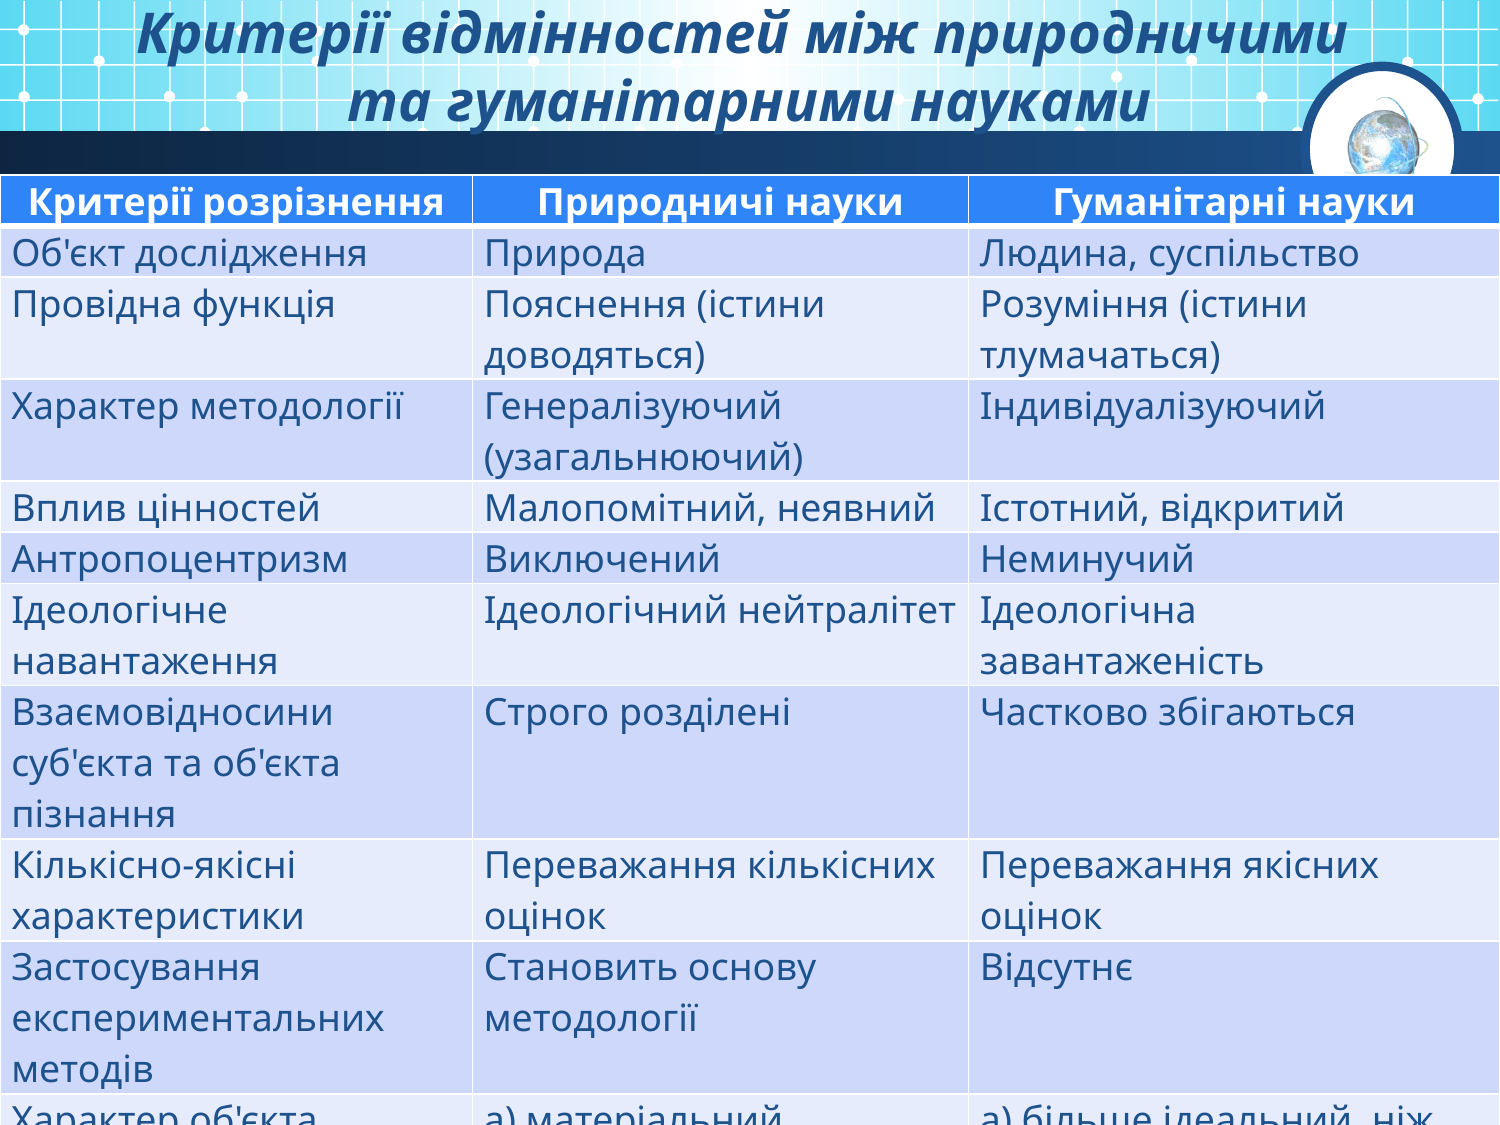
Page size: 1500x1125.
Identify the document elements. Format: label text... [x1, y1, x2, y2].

table_cell Неминучий [969, 533, 1499, 583]
table_cell Пояснення (істини доводяться) [473, 278, 968, 378]
table_cell Малопомітний, неявний [473, 482, 968, 531]
table_cell Частково збігаються [969, 686, 1499, 838]
table_cell Ідеологічний нейтралітет [473, 584, 968, 685]
table_cell Переважання якісних оцінок [969, 840, 1499, 940]
table_cell Переважання кількісних оцінок [473, 840, 968, 940]
table_cell Відсутнє [969, 942, 1499, 1093]
table_cell Провідна функція [1, 278, 472, 378]
table_cell Кількісно-якісні характеристики [1, 840, 472, 940]
table_cell Виключений [473, 533, 968, 583]
table_cell Людина, суспільство [969, 229, 1499, 276]
table_cell Становить основу методології [473, 942, 968, 1093]
table_header Критерії розрізнення [1, 176, 472, 223]
table_cell Індивідуалізуючий [969, 380, 1499, 480]
table_cell а) більше ідеальний, ніж матеріальний б) відносно мінливий [969, 1095, 1499, 1125]
table_cell Об'єкт дослідження [1, 229, 472, 276]
table_header Гуманітарні науки [969, 176, 1499, 223]
table_cell Ідеологічна завантаженість [969, 584, 1499, 685]
title Критерії відмінностей між природничими та гуманітарними науками [0, 0, 1500, 130]
table_cell Характер методології [1, 380, 472, 480]
picture [1310, 130, 1454, 174]
table_cell а) матеріальний б) відносно стійкий [473, 1095, 968, 1125]
table_cell Природа [473, 229, 968, 276]
table_cell Генералізуючий (узагальнюючий) [473, 380, 968, 480]
table_cell Ідеологічне навантаження [1, 584, 472, 685]
table_cell Строго розділені [473, 686, 968, 838]
table_cell Застосування експериментальних методів [1, 942, 472, 1093]
table_cell Характер об'єкта дослідження [1, 1095, 472, 1125]
table_cell Істотний, відкритий [969, 482, 1499, 531]
table_header Природничі науки [473, 176, 968, 223]
table_cell Розуміння (істини тлумачаться) [969, 278, 1499, 378]
table_cell Антропоцентризм [1, 533, 472, 583]
table_cell Взаємовідносини суб'єкта та об'єкта пізнання [1, 686, 472, 838]
table_cell Вплив цінностей [1, 482, 472, 531]
